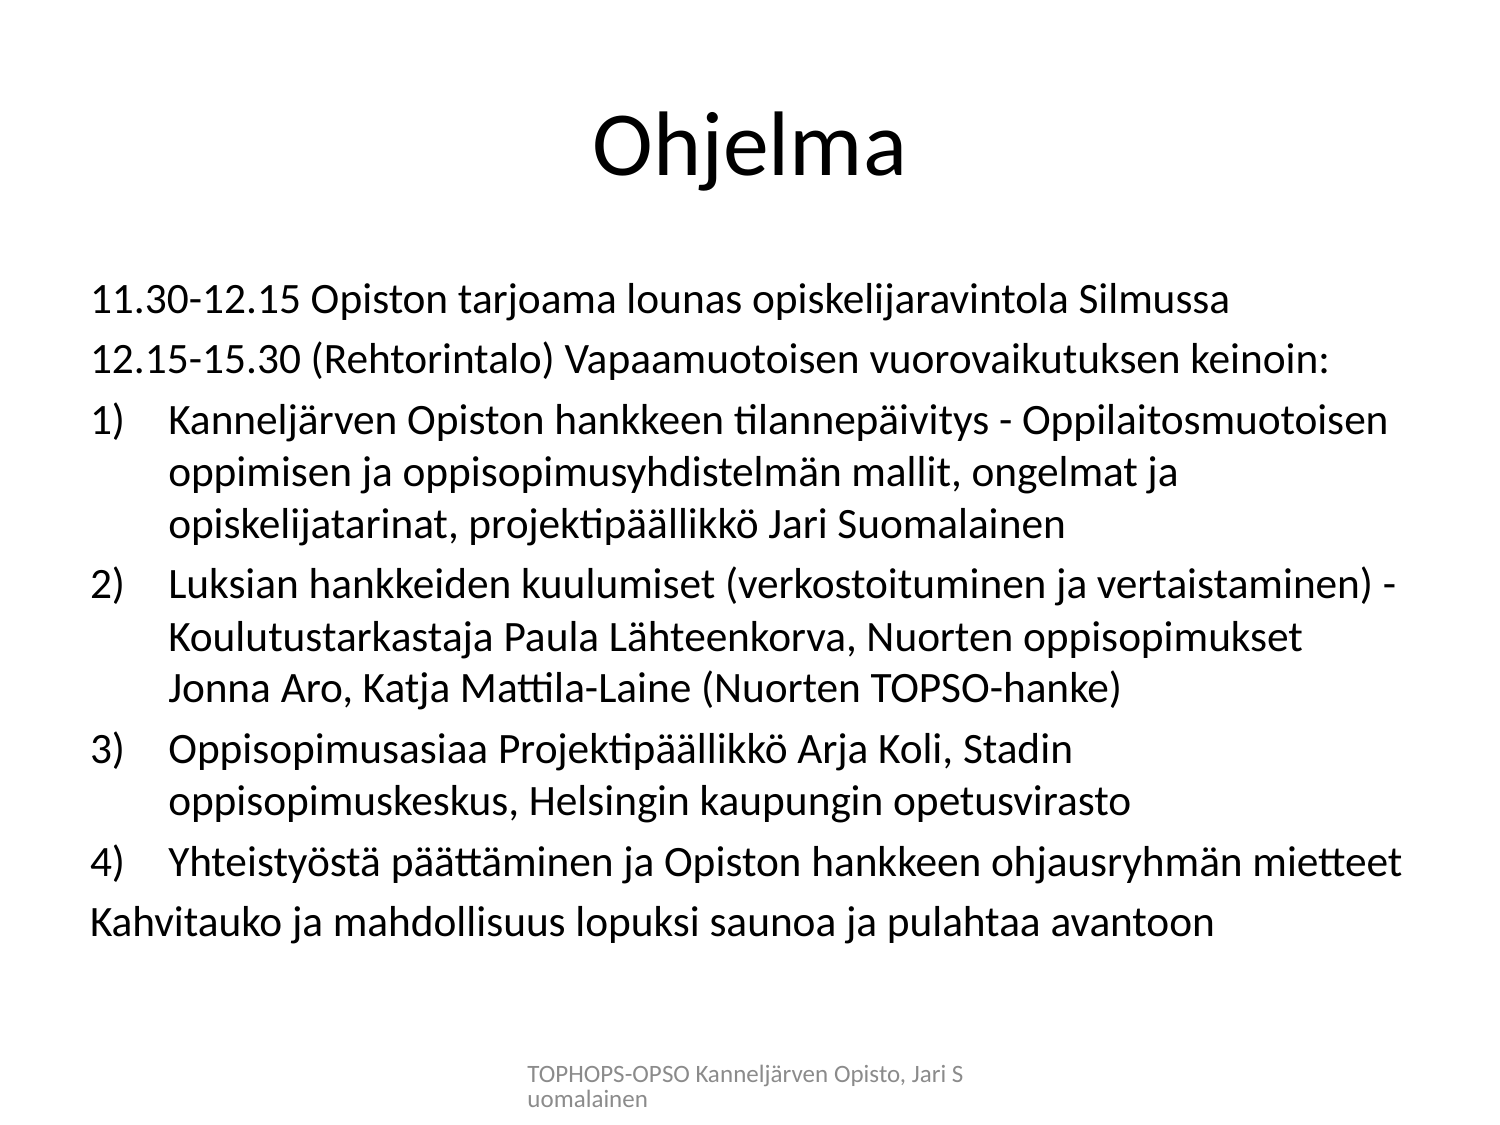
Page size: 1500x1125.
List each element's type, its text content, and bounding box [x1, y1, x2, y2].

list 11.30-12.15 Opiston tarjoama lounas opiskelijaravintola Silmussa 12.15-15.30 (Rehtorintalo) Vapaamuotoisen vuorovaikutuksen keinoin: Kanneljärven Opiston hankkeen tilannepäivitys - Oppilaitosmuotoisen oppimisen ja oppisopimusyhdistelmän mallit, ongelmat ja opiskelijatarinat, projektipäällikkö Jari Suomalainen Luksian hankkeiden kuulumiset (verkostoituminen ja vertaistaminen) - Koulutustarkastaja Paula Lähteenkorva, Nuorten oppisopimukset Jonna Aro, Katja Mattila-Laine (Nuorten TOPSO-hanke) Oppisopimusasiaa Projektipäällikkö Arja Koli, Stadin oppisopimuskeskus, Helsingin kaupungin opetusvirasto Yhteistyöstä päättäminen ja Opiston hankkeen ohjausryhmän mietteet Kahvitauko ja mahdollisuus lopuksi saunoa ja pulahtaa avantoon [75, 262, 1425, 1005]
footer TOPHOPS-OPSO Kanneljärven Opisto, Jari Suomalainen [512, 1042, 988, 1103]
title Ohjelma [75, 45, 1425, 233]
